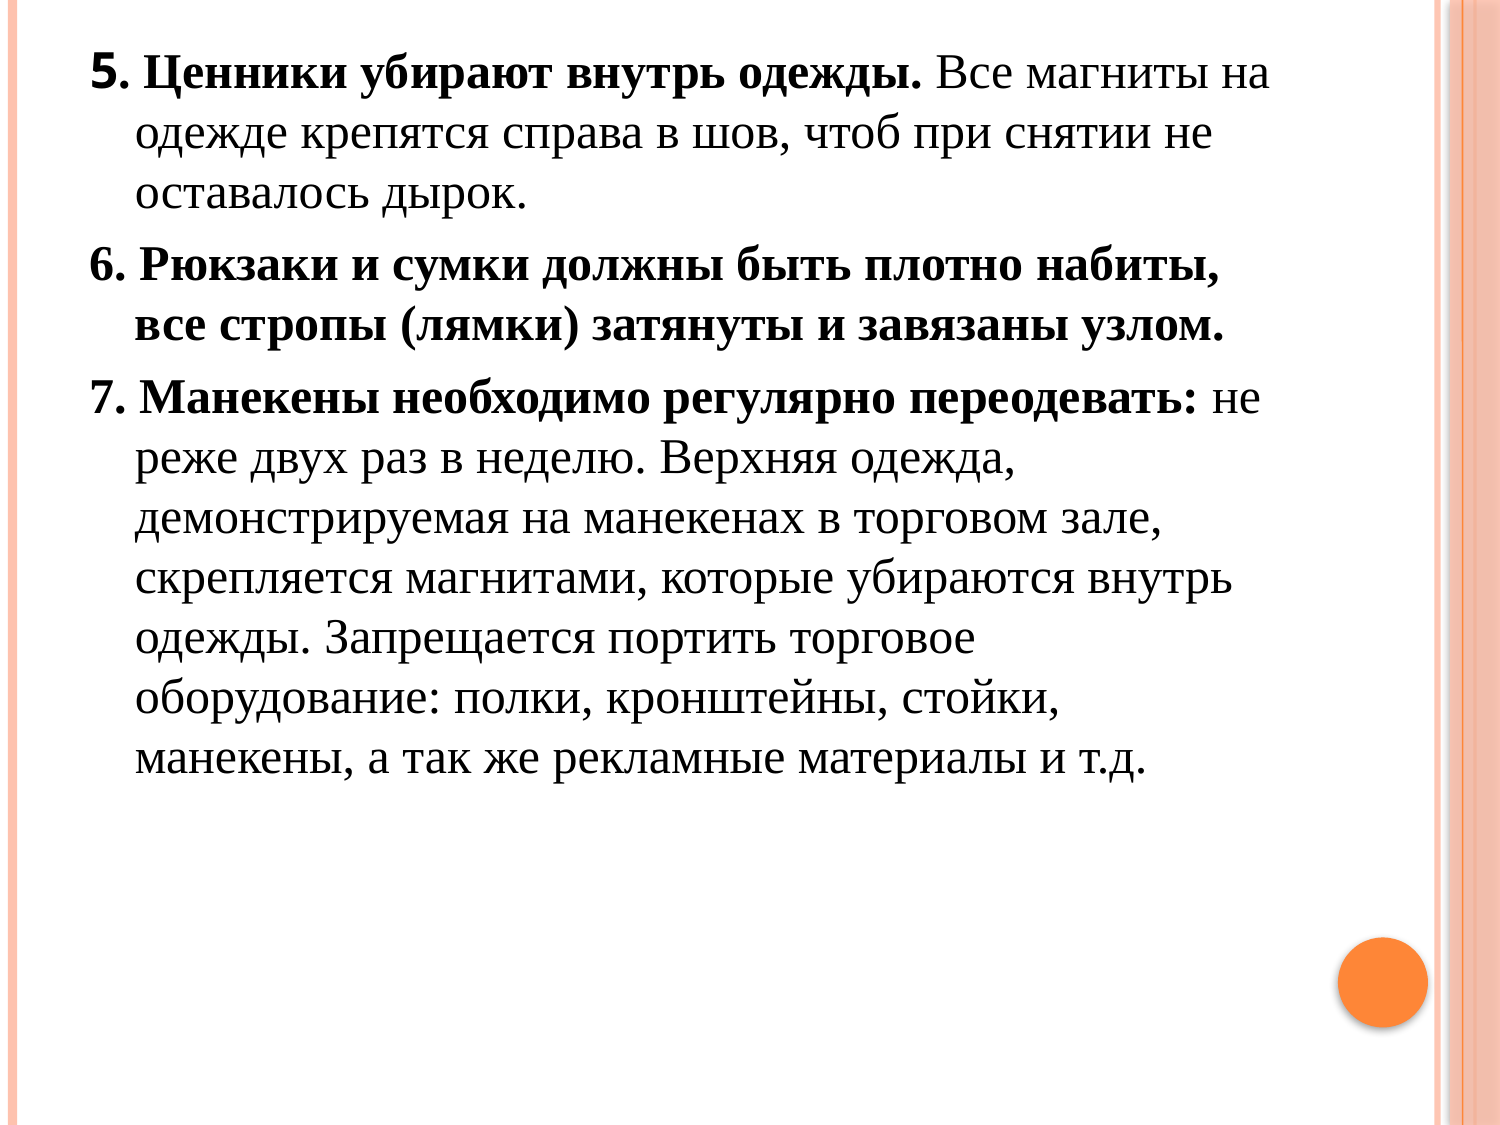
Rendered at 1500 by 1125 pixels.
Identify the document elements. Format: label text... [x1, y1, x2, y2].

list 5. Ценники убирают внутрь одежды. Все магниты на одежде крепятся справа в шов, чтоб при снятии не оставалось дырок. 6. Рюкзаки и сумки должны быть плотно набиты, все стропы (лямки) затянуты и завязаны узлом. 7. Манекены необходимо регулярно переодевать: не реже двух раз в неделю. Верхняя одежда, демонстрируемая на манекенах в торговом зале, скрепляется магнитами, которые убираются внутрь одежды. Запрещается портить торговое оборудование: полки, кронштейны, стойки, манекены, а так же рекламные материалы и т.д. [75, 30, 1300, 1062]
